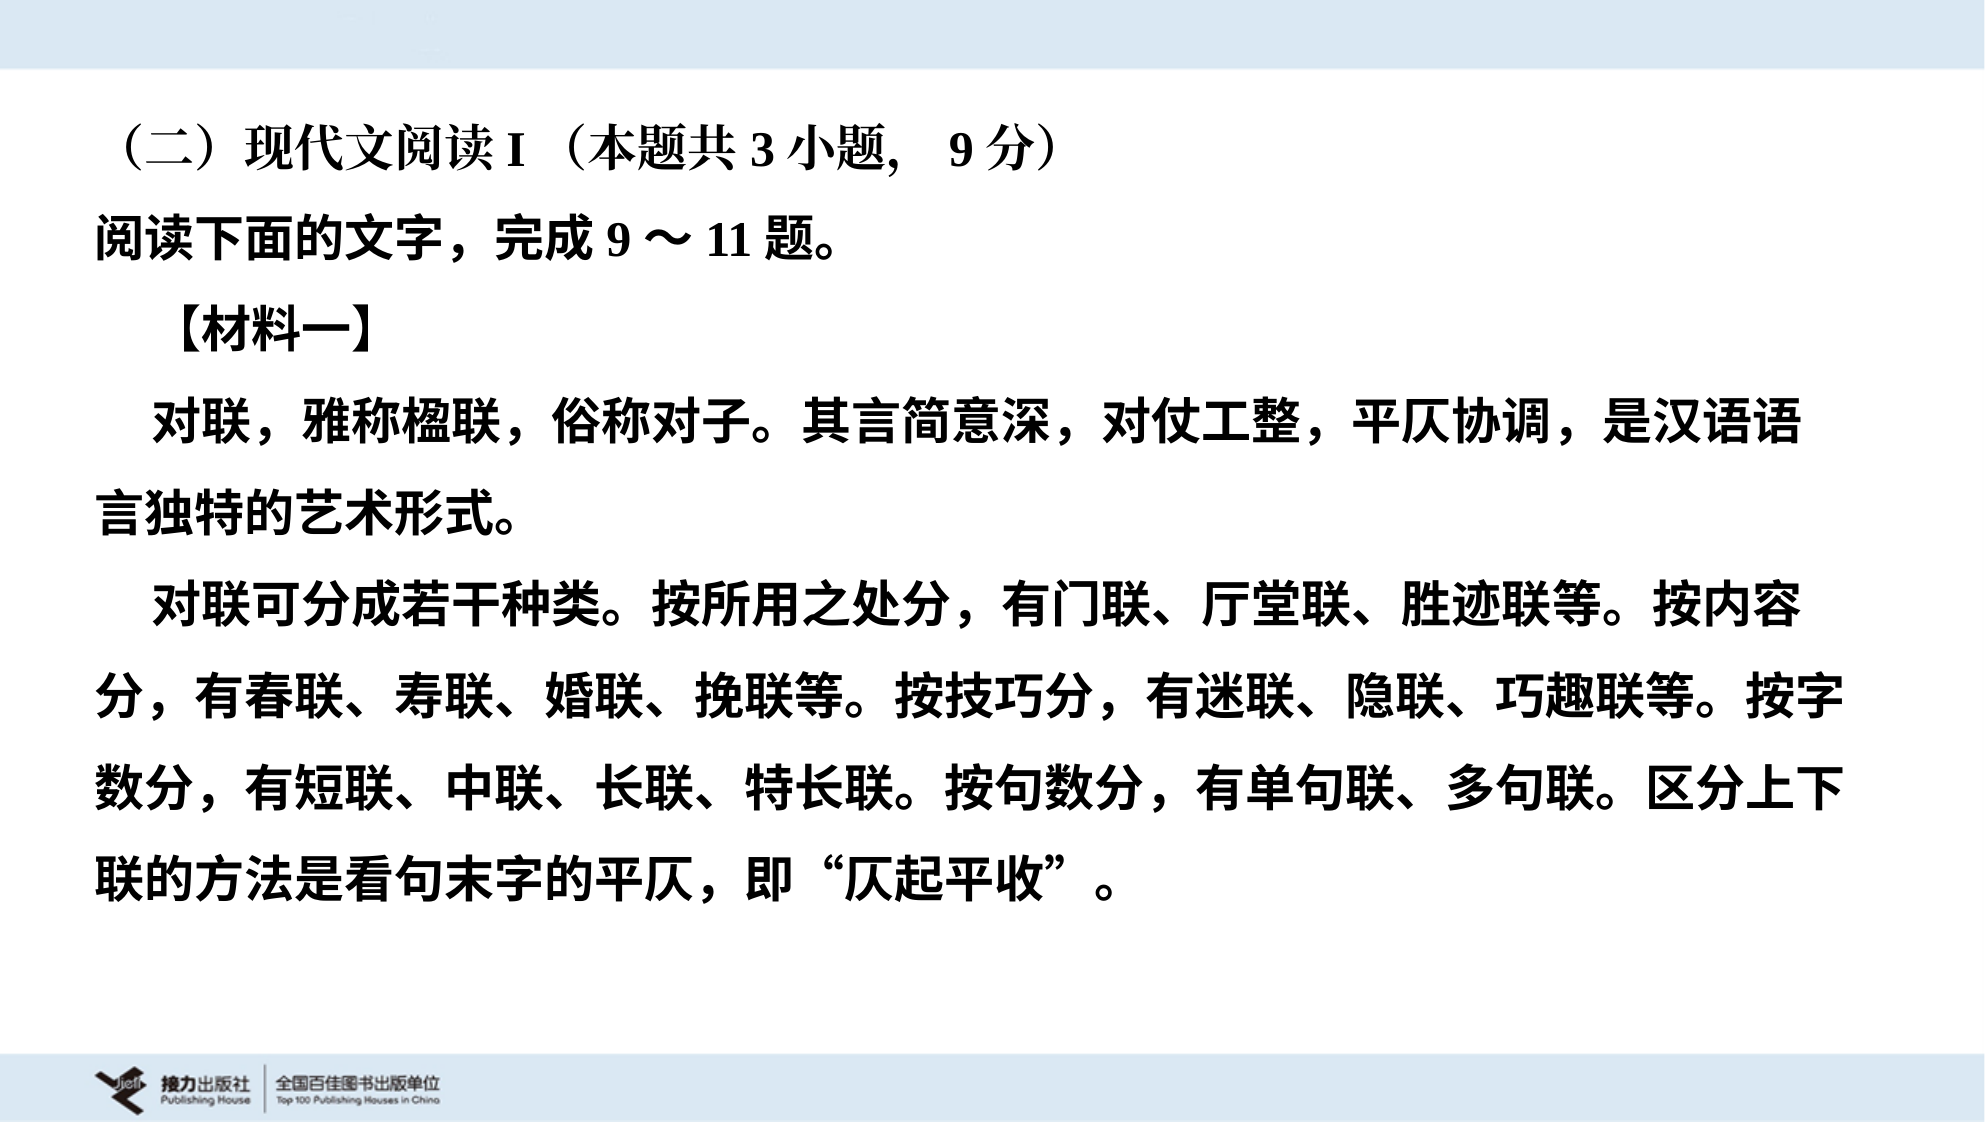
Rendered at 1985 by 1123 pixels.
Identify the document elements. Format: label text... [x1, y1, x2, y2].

text_box （二）现代文阅读I（本题共3小题，9分） [94, 88, 1892, 174]
text_box 阅读下面的文字，完成9～11题。 【材料一】 对联，雅称楹联，俗称对子。其言简意深，对仗工整，平仄协调，是汉语语 言独特的艺术形式。 对联可分成若干种类。按所用之处分，有门联、厅堂联、胜迹联等。按内容 分，有春联、寿联、婚联、挽联等。按技巧分，有迷联、隐联、巧趣联等。按字 数分，有短联、中联、长联、特长联。按句数分，有单句联、多句联。区分上下 联的方法是看句末字的平仄，即“仄起平收”。 [94, 174, 1892, 908]
picture [0, 0, 1985, 1122]
